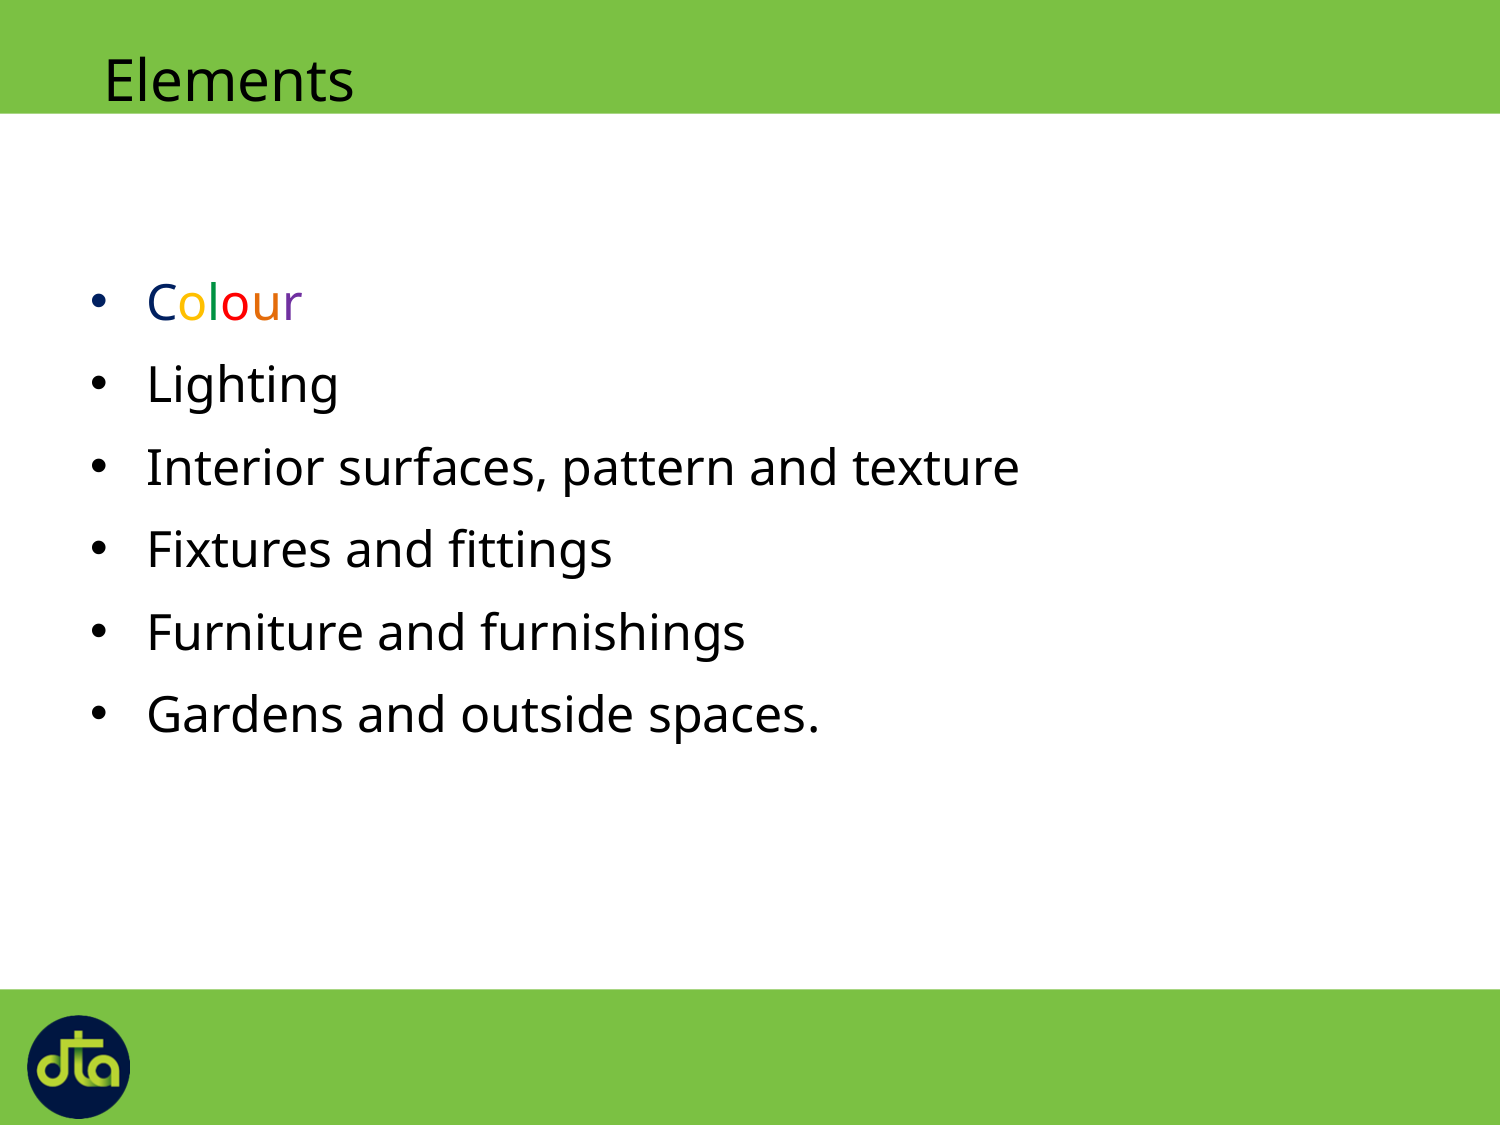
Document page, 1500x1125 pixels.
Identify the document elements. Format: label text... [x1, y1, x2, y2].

text_box Elements [27, 30, 432, 126]
text_box Colour Lighting Interior surfaces, pattern and texture Fixtures and fittings Furniture and furnishings Gardens and outside spaces. [74, 262, 1425, 764]
picture [27, 1015, 131, 1120]
